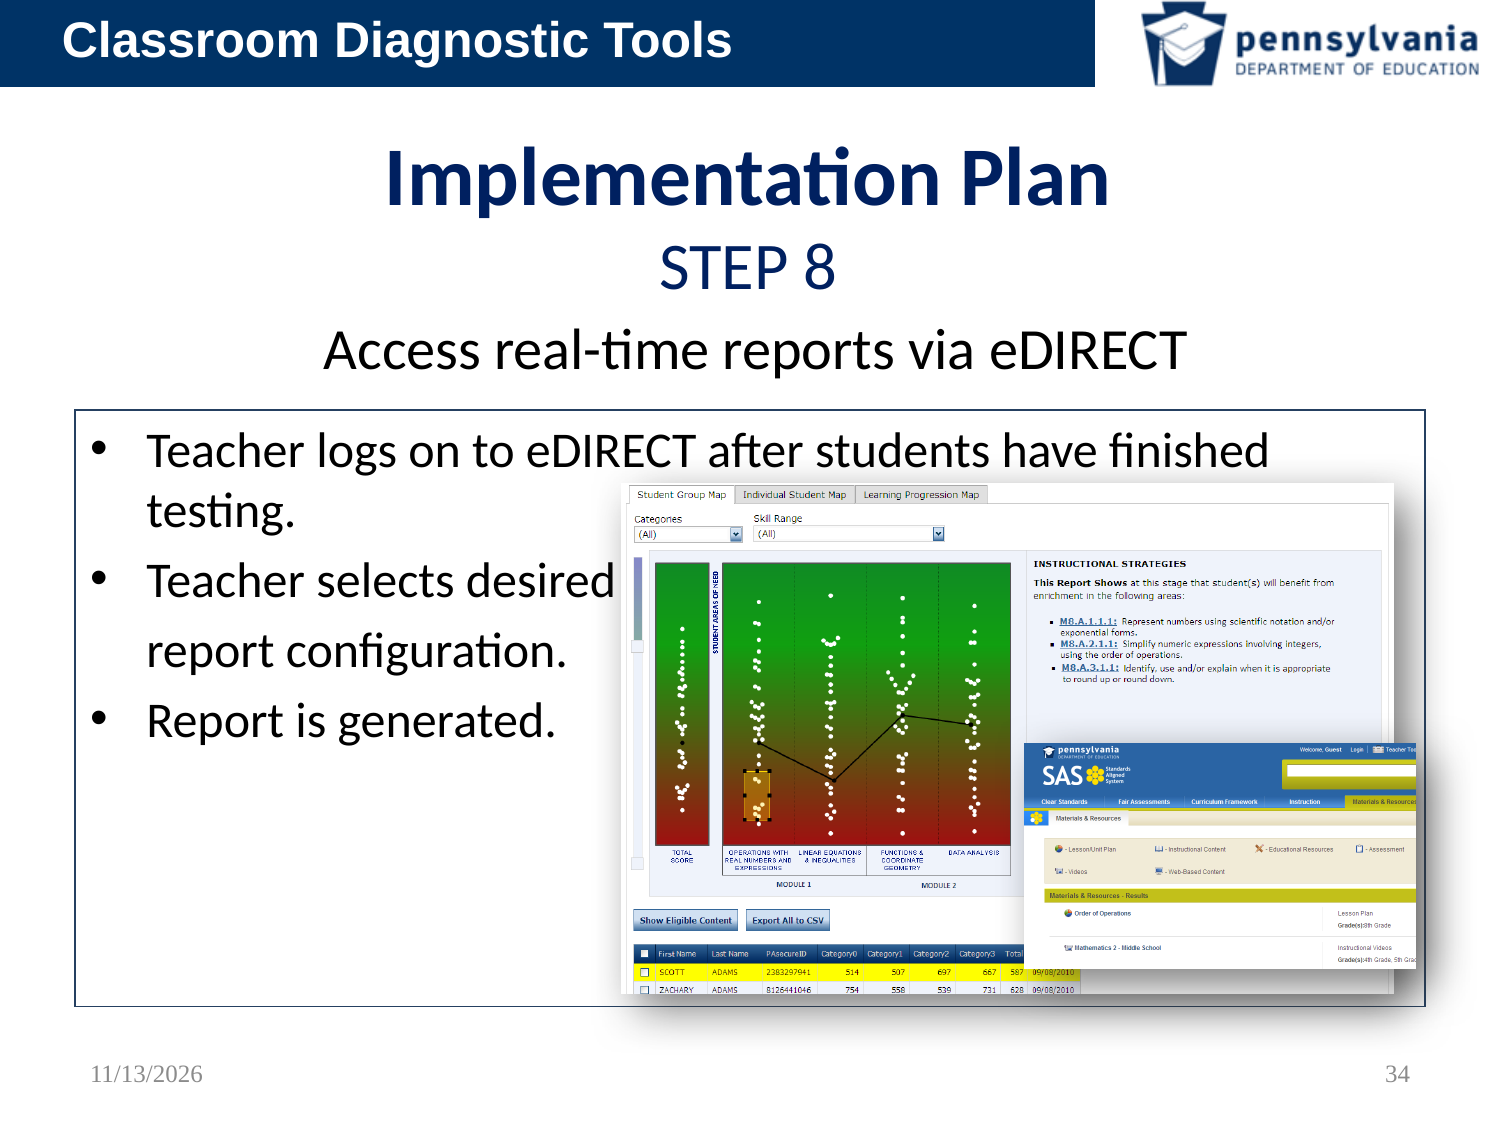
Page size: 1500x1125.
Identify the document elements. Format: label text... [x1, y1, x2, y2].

list Teacher logs on to eDIRECT after students have finished testing. Teacher selects desired report configuration. Report is generated. [74, 409, 1426, 1007]
slide_number 34 [1074, 1042, 1425, 1103]
picture [1134, 0, 1485, 90]
title Implementation Plan STEP 8 Access real-time reports via eDIRECT [73, 146, 1424, 359]
picture [621, 483, 1416, 995]
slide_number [75, 1042, 425, 1103]
